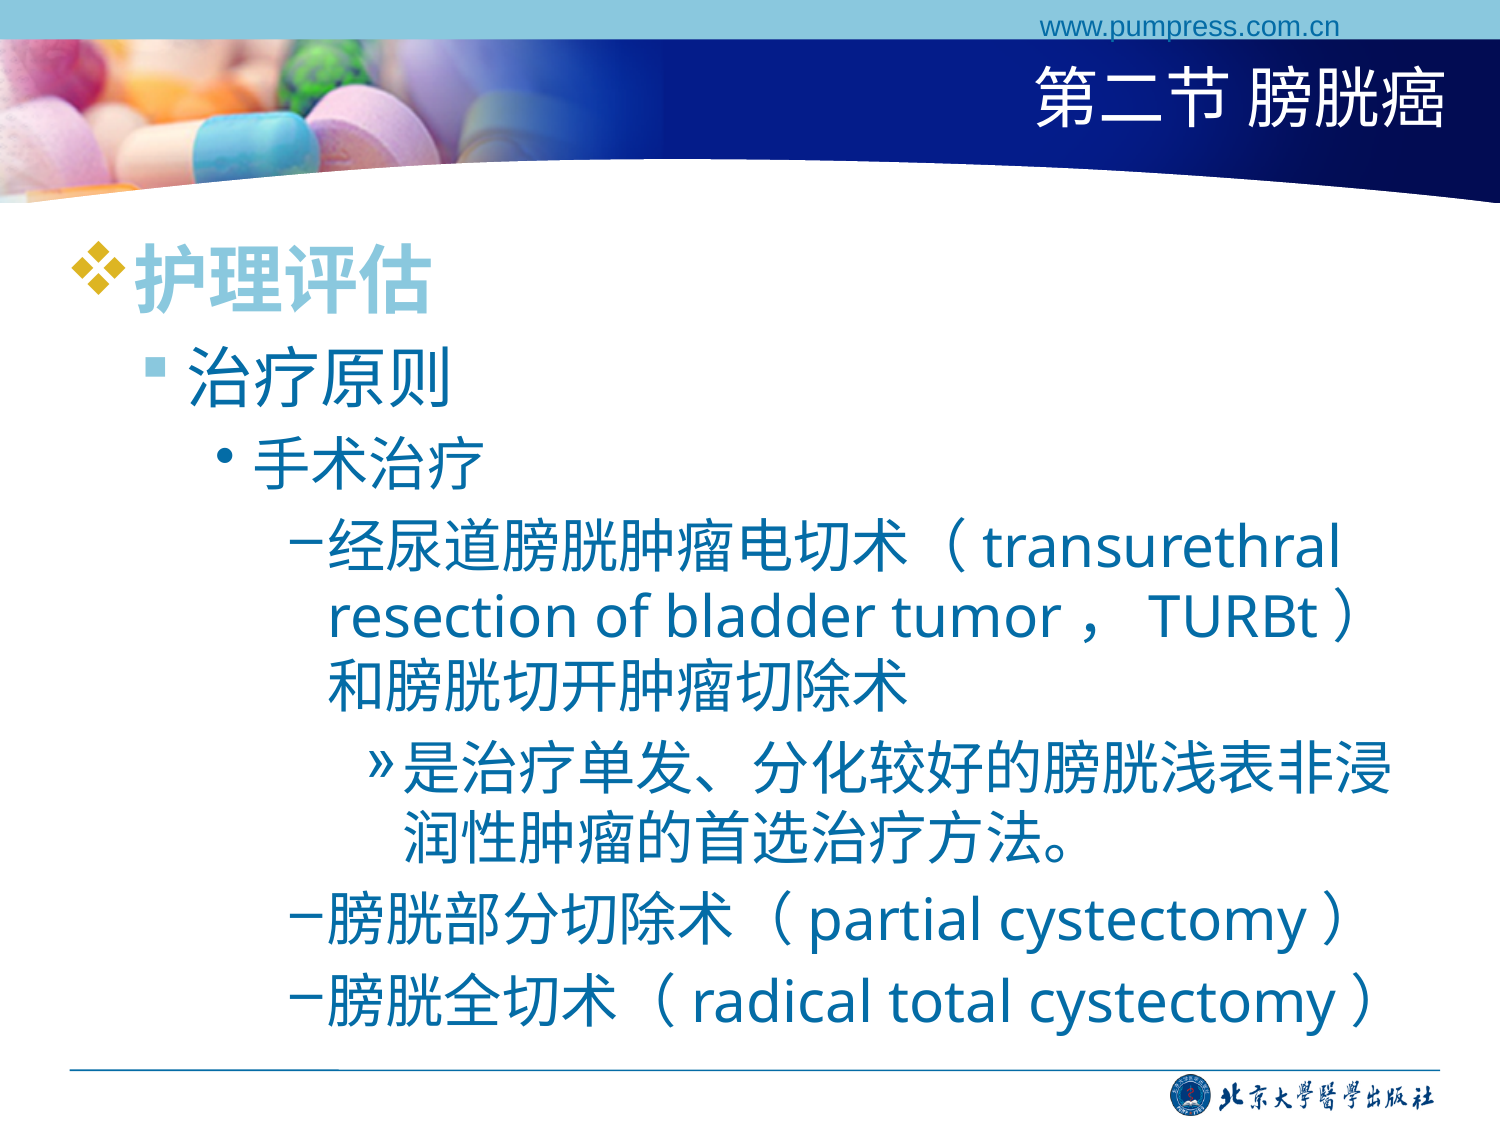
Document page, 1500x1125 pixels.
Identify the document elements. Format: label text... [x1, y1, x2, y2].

picture [0, 40, 1500, 203]
title 第二节 膀胱癌 [137, 49, 1463, 143]
list 护理评估 治疗原则 手术治疗 经尿道膀胱肿瘤电切术（transurethral resection of bladder tumor，TURBt）和膀胱切开肿瘤切除术 是治疗单发、分化较好的膀胱浅表非浸润性肿瘤的首选治疗方法。 膀胱部分切除术（partial cystectomy） 膀胱全切术（radical total cystectomy） [49, 224, 1463, 1026]
picture [1170, 1074, 1436, 1118]
slide_number www.pumpress.com.cn [1025, 0, 1463, 38]
